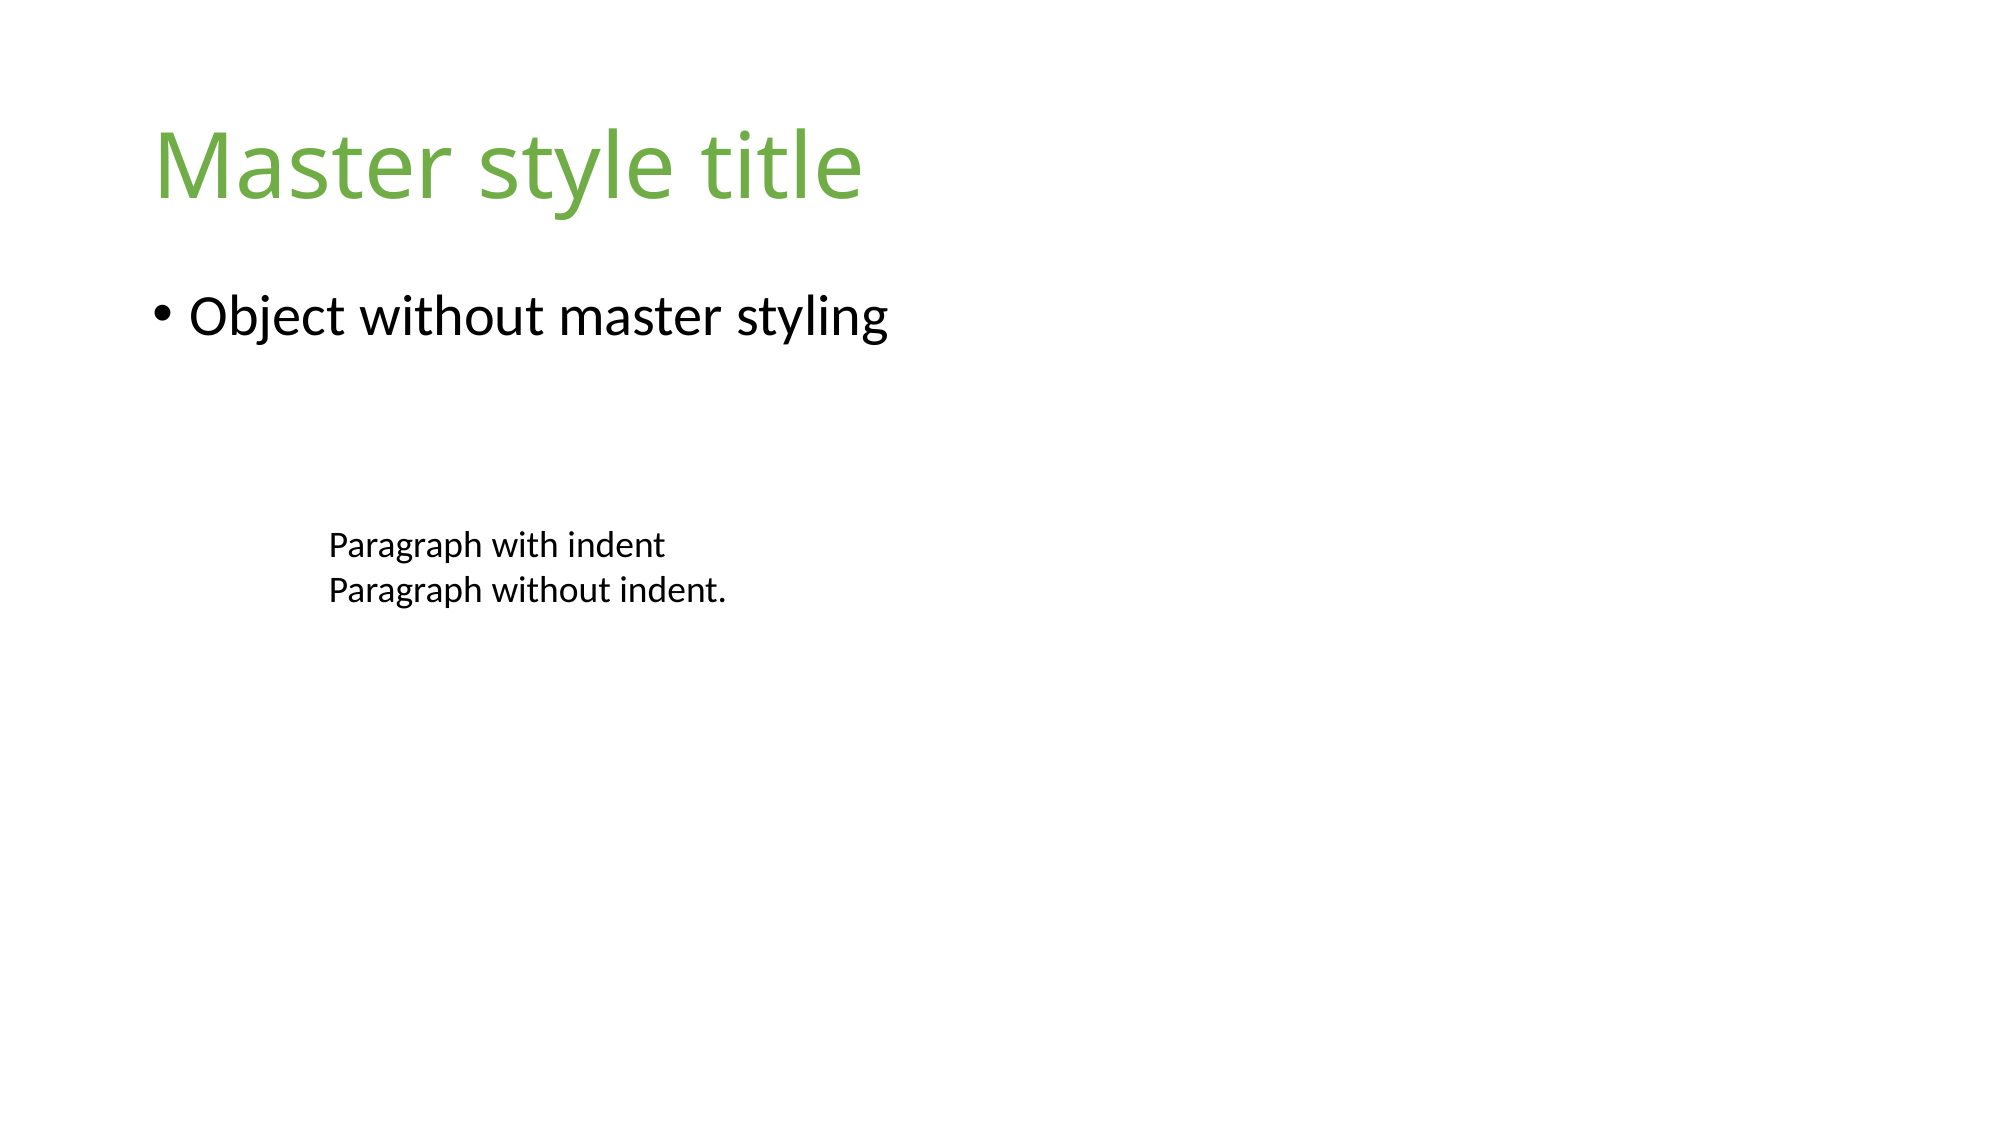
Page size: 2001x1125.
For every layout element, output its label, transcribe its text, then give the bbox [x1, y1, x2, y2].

title Master style title [137, 59, 1863, 277]
text_box Paragraph with indent Paragraph without indent. [166, 512, 1717, 618]
list Object without master styling [137, 277, 1863, 495]
